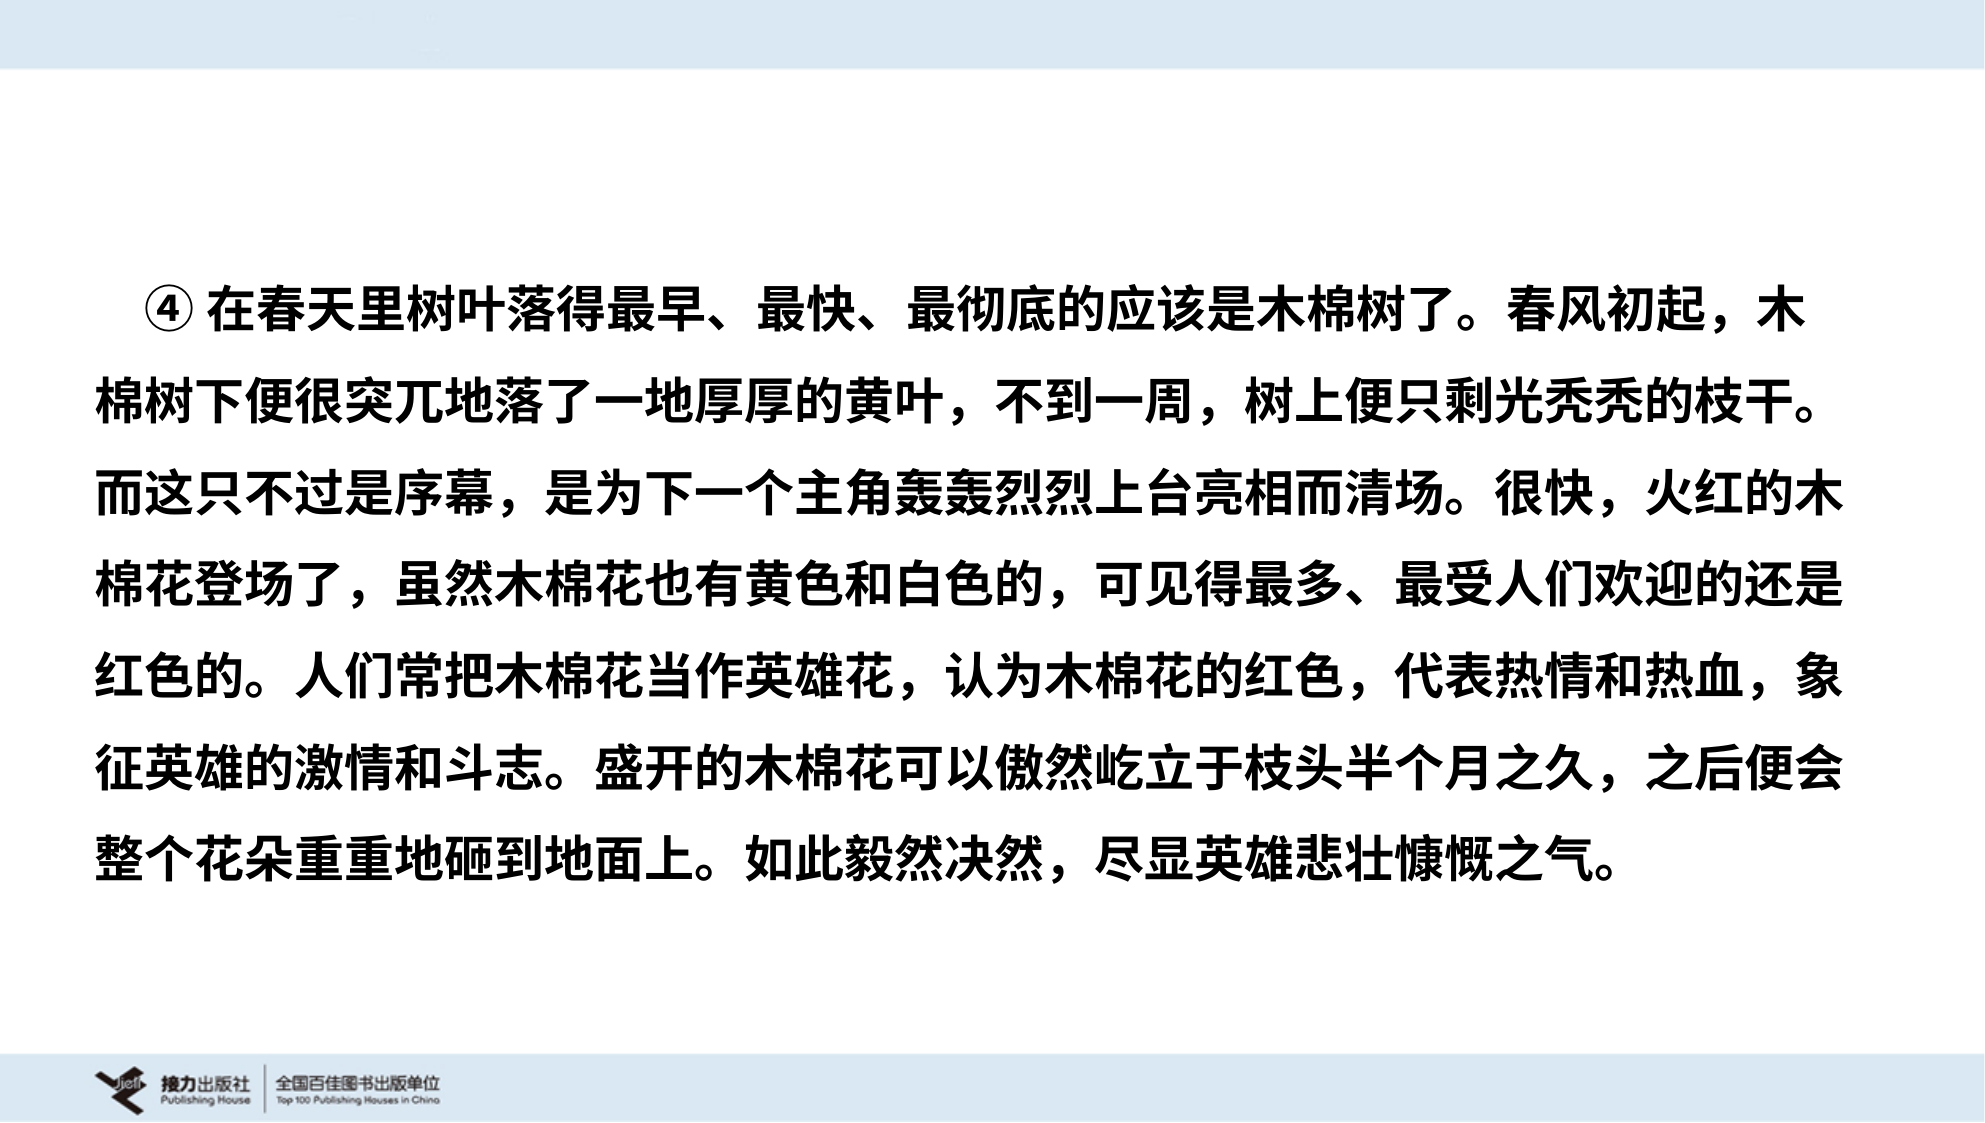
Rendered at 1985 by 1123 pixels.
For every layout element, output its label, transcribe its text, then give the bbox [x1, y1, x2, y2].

picture [0, 0, 1985, 1122]
text_box ④在春天里树叶落得最早、最快、最彻底的应该是木棉树了。春风初起，木 棉树下便很突兀地落了一地厚厚的黄叶，不到一周，树上便只剩光秃秃的枝干。 而这只不过是序幕，是为下一个主角轰轰烈烈上台亮相而清场。很快，火红的木 棉花登场了，虽然木棉花也有黄色和白色的，可见得最多、最受人们欢迎的还是 红色的。人们常把木棉花当作英雄花，认为木棉花的红色，代表热情和热血，象 征英雄的激情和斗志。盛开的木棉花可以傲然屹立于枝头半个月之久，之后便会 整个花朵重重地砸到地面上。如此毅然决然，尽显英雄悲壮慷慨之气。 [94, 246, 1892, 888]
